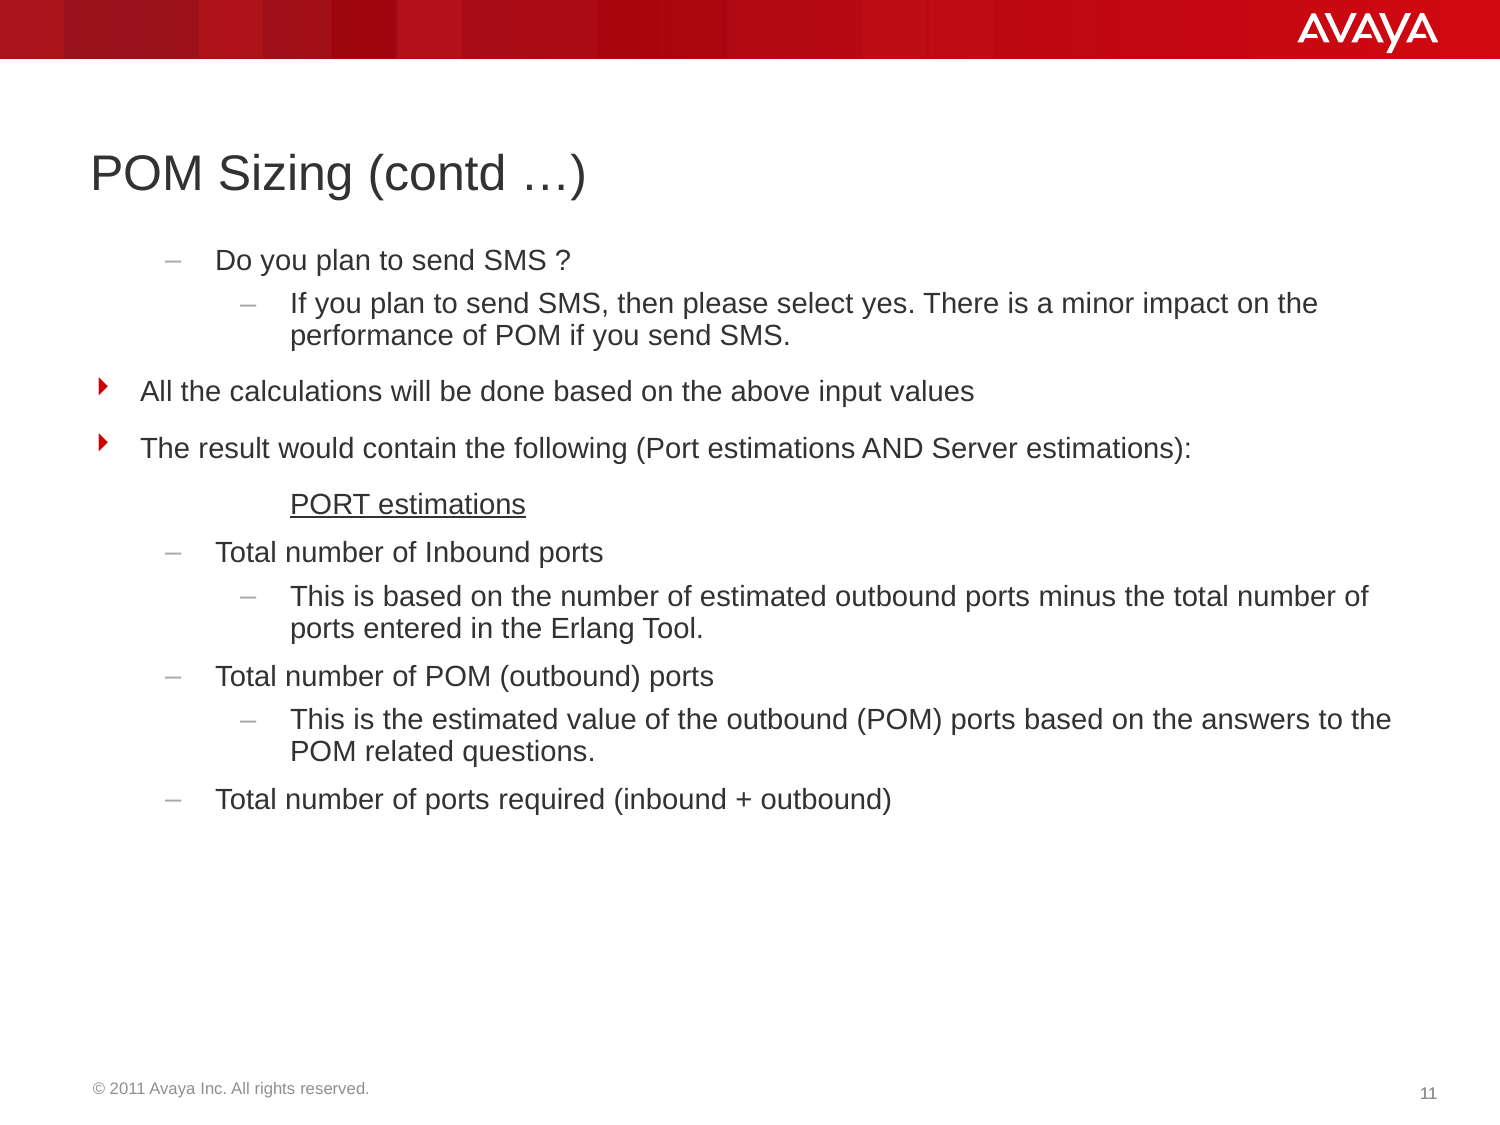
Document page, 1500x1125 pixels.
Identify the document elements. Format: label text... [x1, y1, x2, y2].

list Do you plan to send SMS ? If you plan to send SMS, then please select yes. There is a minor impact on the performance of POM if you send SMS. All the calculations will be done based on the above input values The result would contain the following (Port estimations AND Server estimations): PORT estimations Total number of Inbound ports This is based on the number of estimated outbound ports minus the total number of ports entered in the Erlang Tool. Total number of POM (outbound) ports This is the estimated value of the outbound (POM) ports based on the answers to the POM related questions. Total number of ports required (inbound + outbound) [75, 237, 1425, 1013]
title POM Sizing (contd …) [75, 71, 1425, 209]
